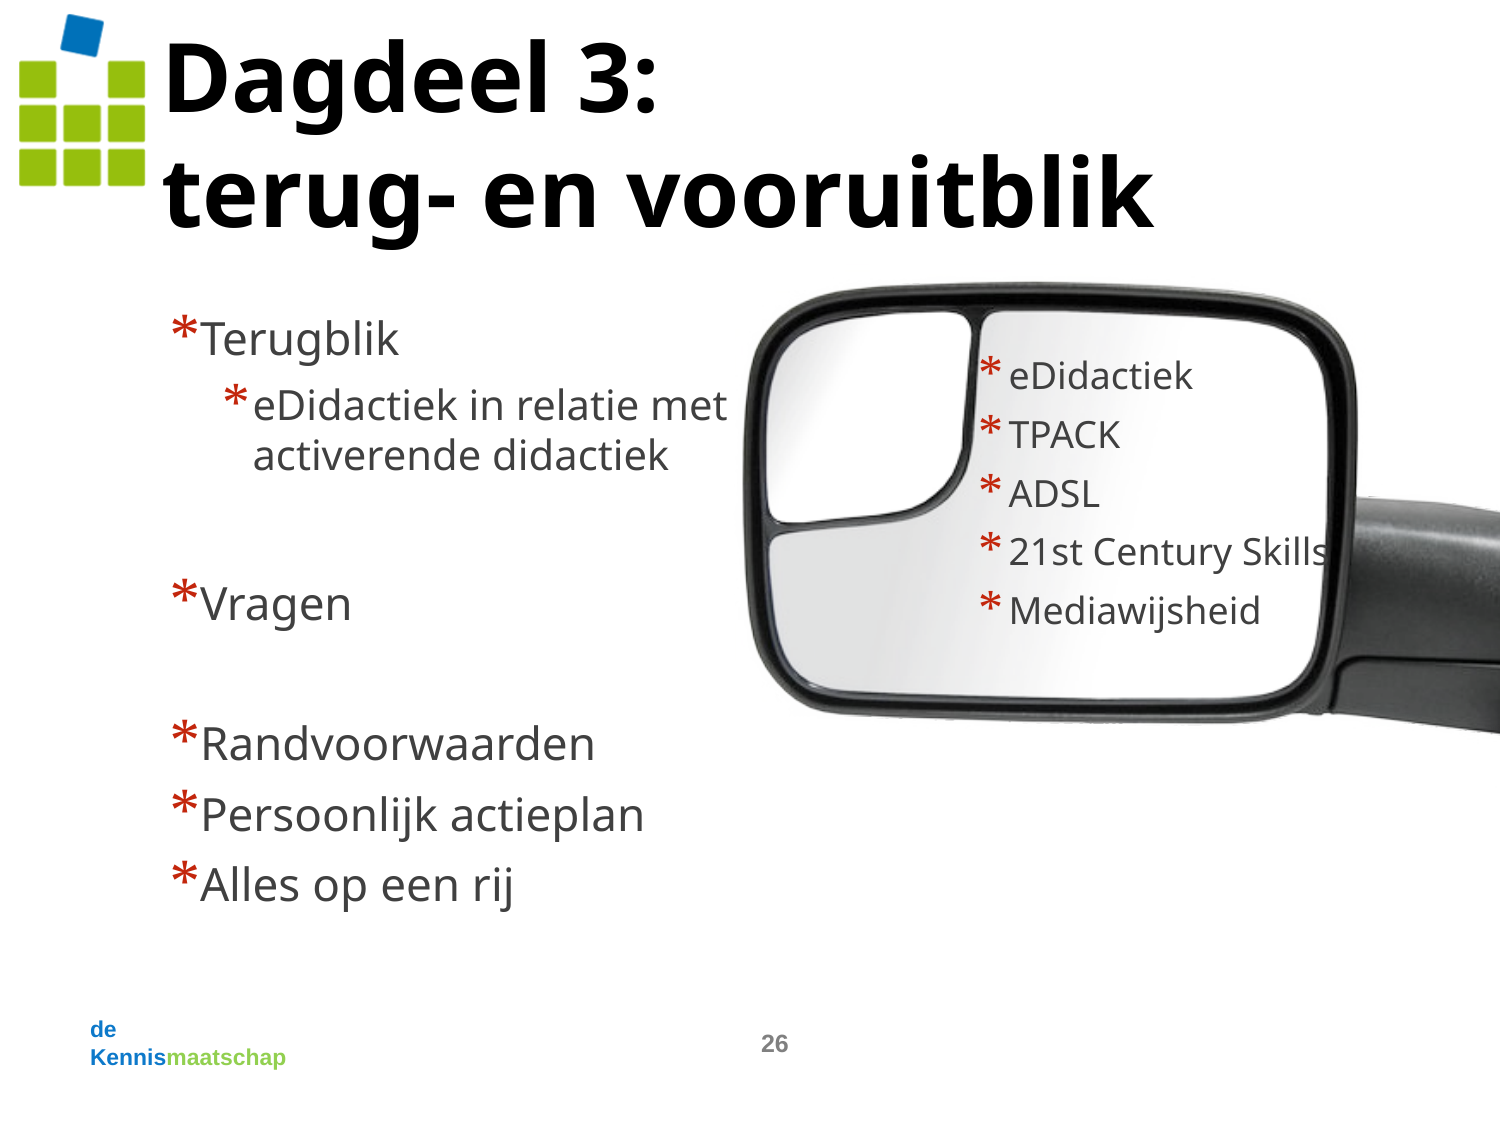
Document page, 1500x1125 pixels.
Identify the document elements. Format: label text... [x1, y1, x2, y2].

footer de Kennismaatschap [75, 1012, 624, 1073]
list Terugblik eDidactiek in relatie met activerende didactiek Vragen Randvoorwaarden Persoonlijk actieplan Alles op een rij [147, 231, 750, 965]
slide_number 26 [624, 1012, 925, 1073]
title Dagdeel 3: terug- en vooruitblik [146, 8, 1495, 197]
picture [678, 207, 1500, 847]
picture [17, 3, 147, 197]
